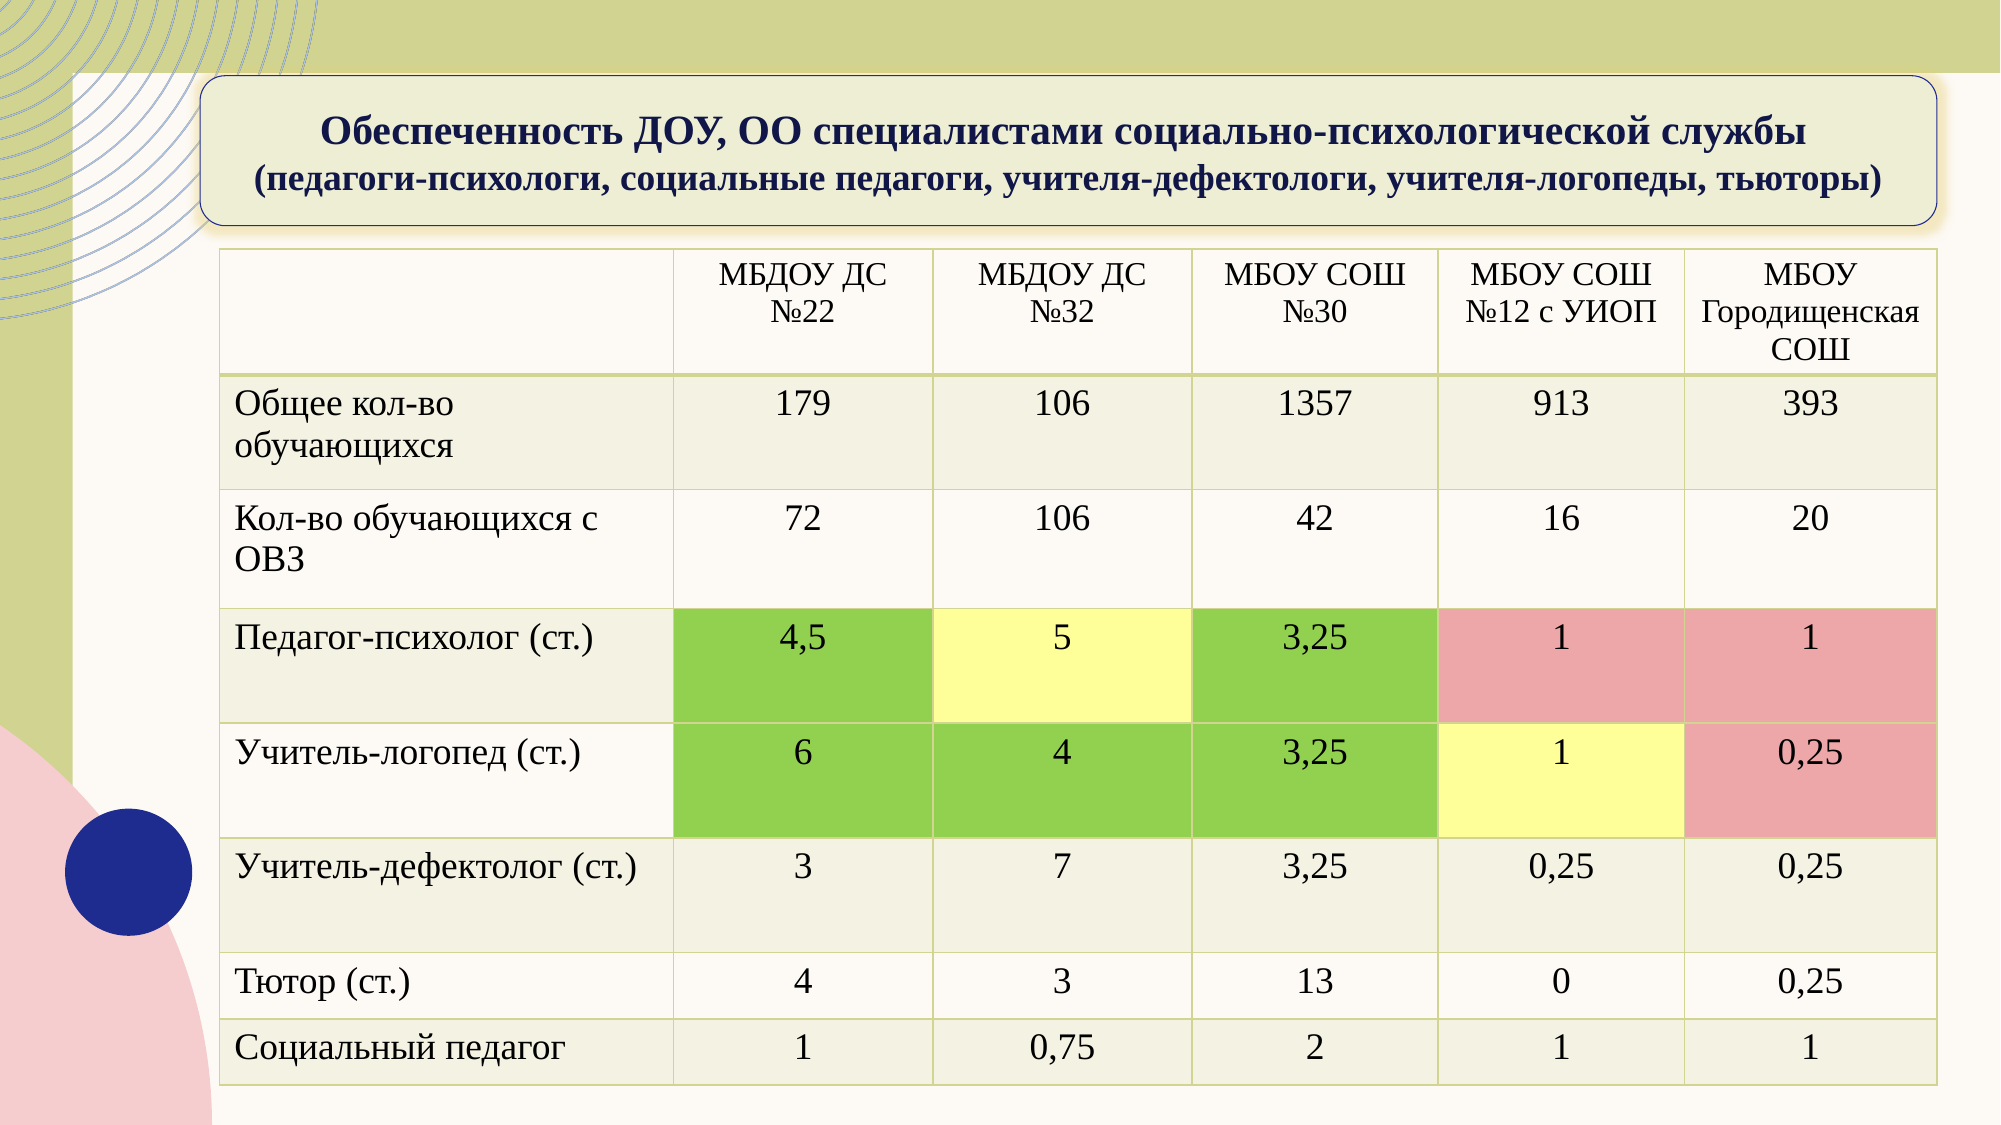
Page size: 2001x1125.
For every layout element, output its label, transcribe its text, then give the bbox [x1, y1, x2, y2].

table_cell 3 [934, 953, 1191, 1018]
table_cell 7 [934, 839, 1191, 952]
table_cell 2 [1193, 1020, 1437, 1084]
table_cell 393 [1685, 377, 1936, 489]
table_cell 0 [1439, 953, 1684, 1018]
table_cell 179 [674, 377, 932, 489]
table_header [220, 250, 673, 373]
table_cell 20 [1685, 490, 1936, 608]
table_header МБОУ СОШ №30 [1193, 250, 1437, 373]
table_cell Социальный педагог [220, 1020, 673, 1084]
table_cell Учитель-логопед (ст.) [220, 724, 673, 837]
table_header МБДОУ ДС №32 [934, 250, 1191, 373]
table_cell 5 [934, 609, 1191, 722]
table_cell 106 [934, 377, 1191, 489]
table_cell 3 [674, 839, 932, 952]
table_cell 3,25 [1193, 724, 1437, 837]
table_header МБДОУ ДС №22 [674, 250, 932, 373]
table_cell Кол-во обучающихся с ОВЗ [220, 490, 673, 608]
table_cell 913 [1439, 377, 1684, 489]
table_cell 0,75 [934, 1020, 1191, 1084]
table_cell 0,25 [1685, 839, 1936, 952]
table_cell 4 [674, 953, 932, 1018]
table_cell Педагог-психолог (ст.) [220, 609, 673, 722]
table_cell 1 [1439, 609, 1684, 722]
table_cell 1 [1439, 1020, 1684, 1084]
table_cell 72 [674, 490, 932, 608]
table_cell 0,25 [1685, 724, 1936, 837]
table_cell 4 [934, 724, 1191, 837]
table_cell 6 [674, 724, 932, 837]
table_cell 1357 [1193, 377, 1437, 489]
table_cell Общее кол-во обучающихся [220, 377, 673, 489]
table_cell 0,25 [1439, 839, 1684, 952]
table_cell Тютор (ст.) [220, 953, 673, 1018]
table_cell 106 [934, 490, 1191, 608]
table_cell 1 [1685, 609, 1936, 722]
table_cell 0,25 [1685, 953, 1936, 1018]
table_cell 1 [1439, 724, 1684, 837]
table_cell 4,5 [674, 609, 932, 722]
text_box Обеспеченность ДОУ, ОО специалистами социально-­психологической службы (педагоги-психологи, социальные педагоги, учителя-дефектологи, учителя-логопеды, тьюторы) [199, 75, 1938, 227]
table_cell 1 [1685, 1020, 1936, 1084]
table_cell 13 [1193, 953, 1437, 1018]
table_header МБОУ СОШ №12 с УИОП [1439, 250, 1684, 373]
table_cell Учитель-дефектолог (ст.) [220, 839, 673, 952]
table_cell 3,25 [1193, 839, 1437, 952]
table_cell 3,25 [1193, 609, 1437, 722]
table_cell 1 [674, 1020, 932, 1084]
picture [0, 0, 2001, 785]
table_cell 16 [1439, 490, 1684, 608]
table_header МБОУ Городищенская СОШ [1685, 250, 1936, 373]
table_cell 42 [1193, 490, 1437, 608]
